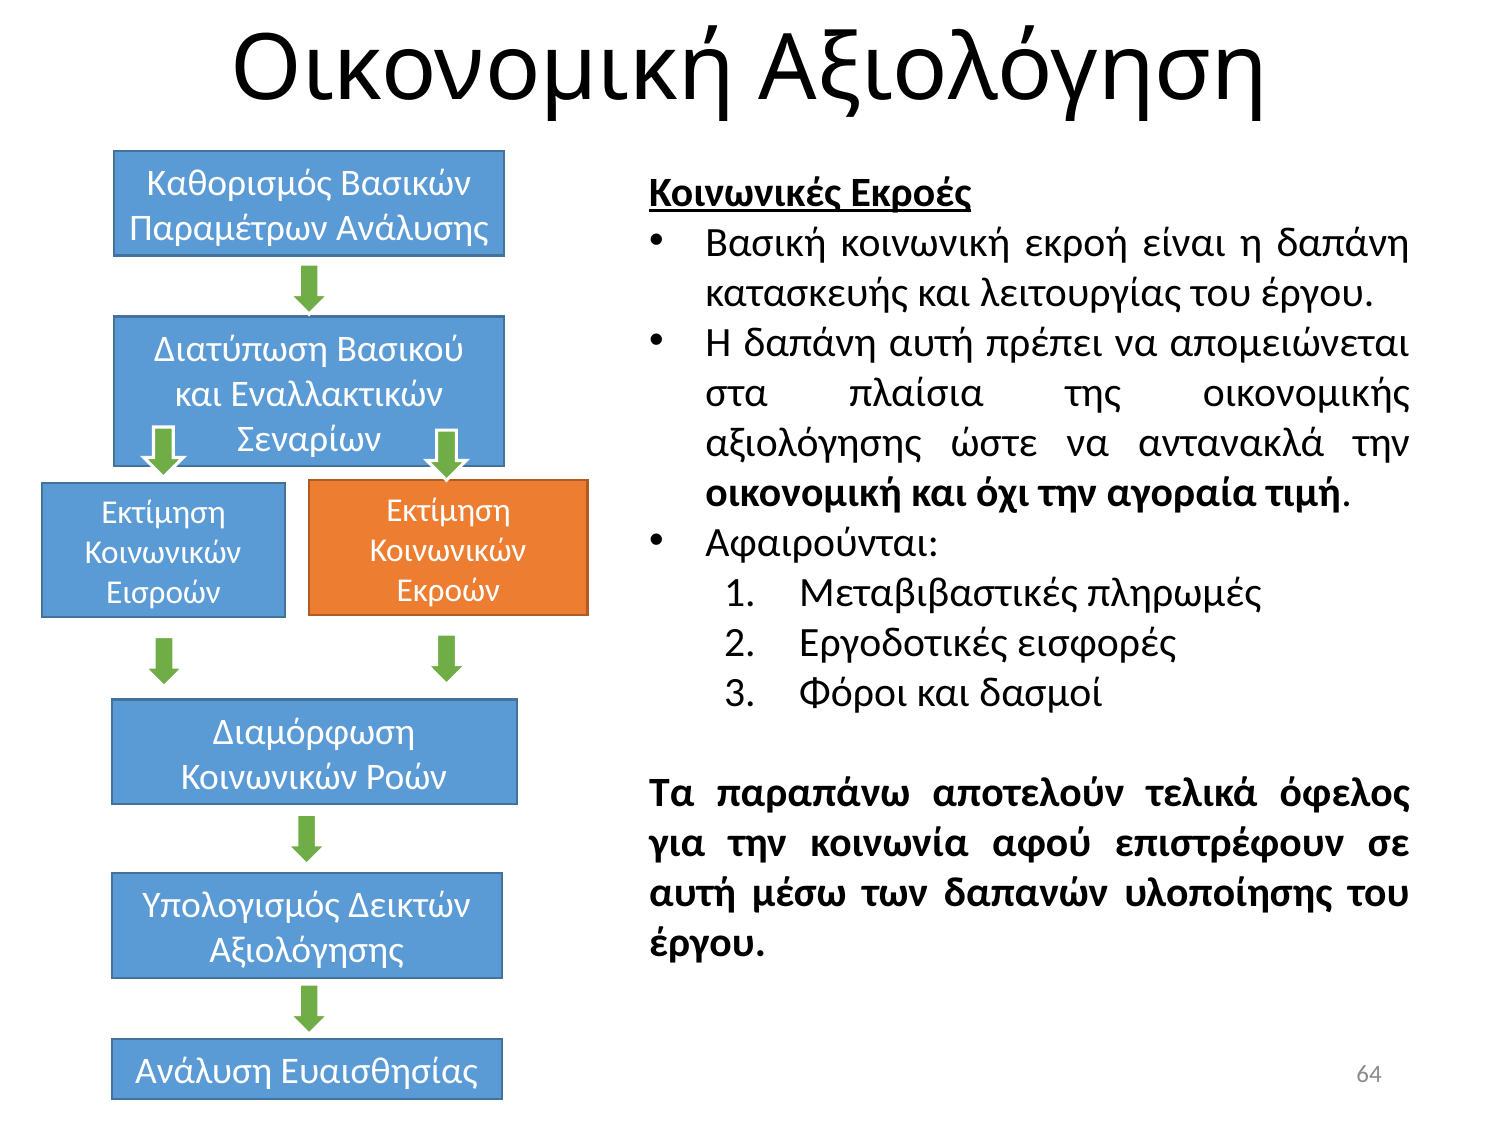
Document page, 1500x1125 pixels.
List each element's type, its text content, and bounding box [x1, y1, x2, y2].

slide_number 64 [1059, 1042, 1397, 1103]
text_box Κοινωνικές Εκροές Βασική κοινωνική εκροή είναι η δαπάνη κατασκευής και λειτουργίας του έργου. Η δαπάνη αυτή πρέπει να απομειώνεται στα πλαίσια της οικονομικής αξιολόγησης ώστε να αντανακλά την οικονομική και όχι την αγοραία τιμή. Αφαιρούνται: Μεταβιβαστικές πληρωμές Εργοδοτικές εισφορές Φόροι και δασμοί Τα παραπάνω αποτελούν τελικά όφελος για την κοινωνία αφού επιστρέφουν σε αυτή μέσω των δαπανών υλοποίησης του έργου. [634, 157, 1425, 973]
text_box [41, 150, 588, 1100]
title Οικονομική Αξιολόγηση [0, 0, 1500, 141]
